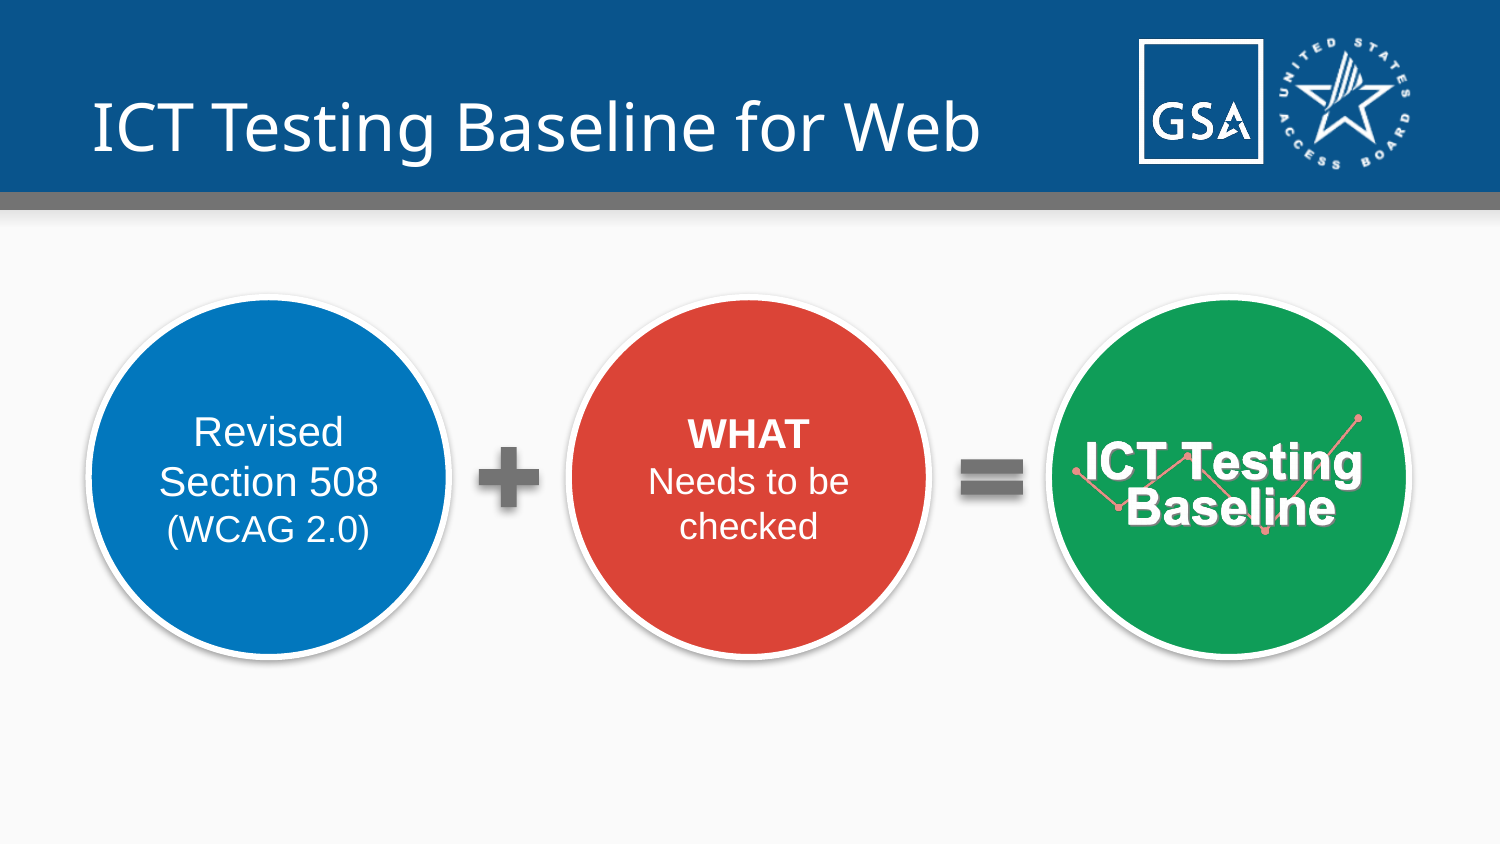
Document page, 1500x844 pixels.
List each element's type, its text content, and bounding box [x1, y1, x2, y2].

text_box [960, 459, 1023, 474]
text_box [960, 480, 1023, 495]
text_box WHAT Needs to be checked [568, 297, 929, 658]
text_box [478, 447, 539, 508]
picture [1138, 14, 1427, 189]
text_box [1048, 296, 1410, 658]
title ICT Testing Baseline for Web [77, 30, 1049, 180]
text_box Revised Section 508 (WCAG 2.0) [88, 297, 449, 658]
